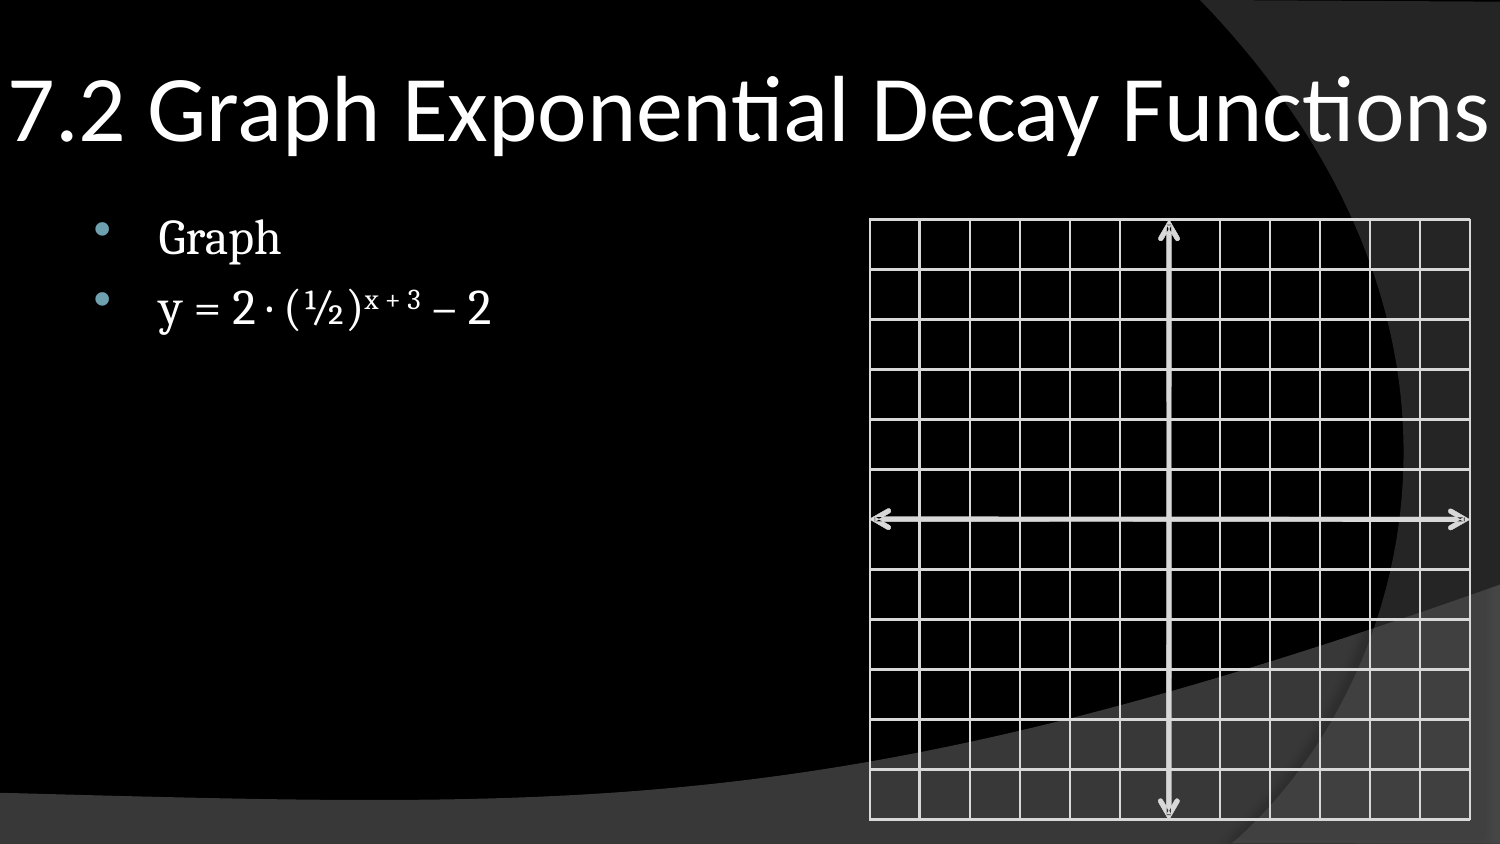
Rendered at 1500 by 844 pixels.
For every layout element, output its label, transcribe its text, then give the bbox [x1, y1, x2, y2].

picture [847, 197, 1496, 844]
title 7.2 Graph Exponential Decay Functions [0, 33, 1500, 175]
list Graph y = 2 · (½)x + 3 – 2 [75, 196, 750, 754]
